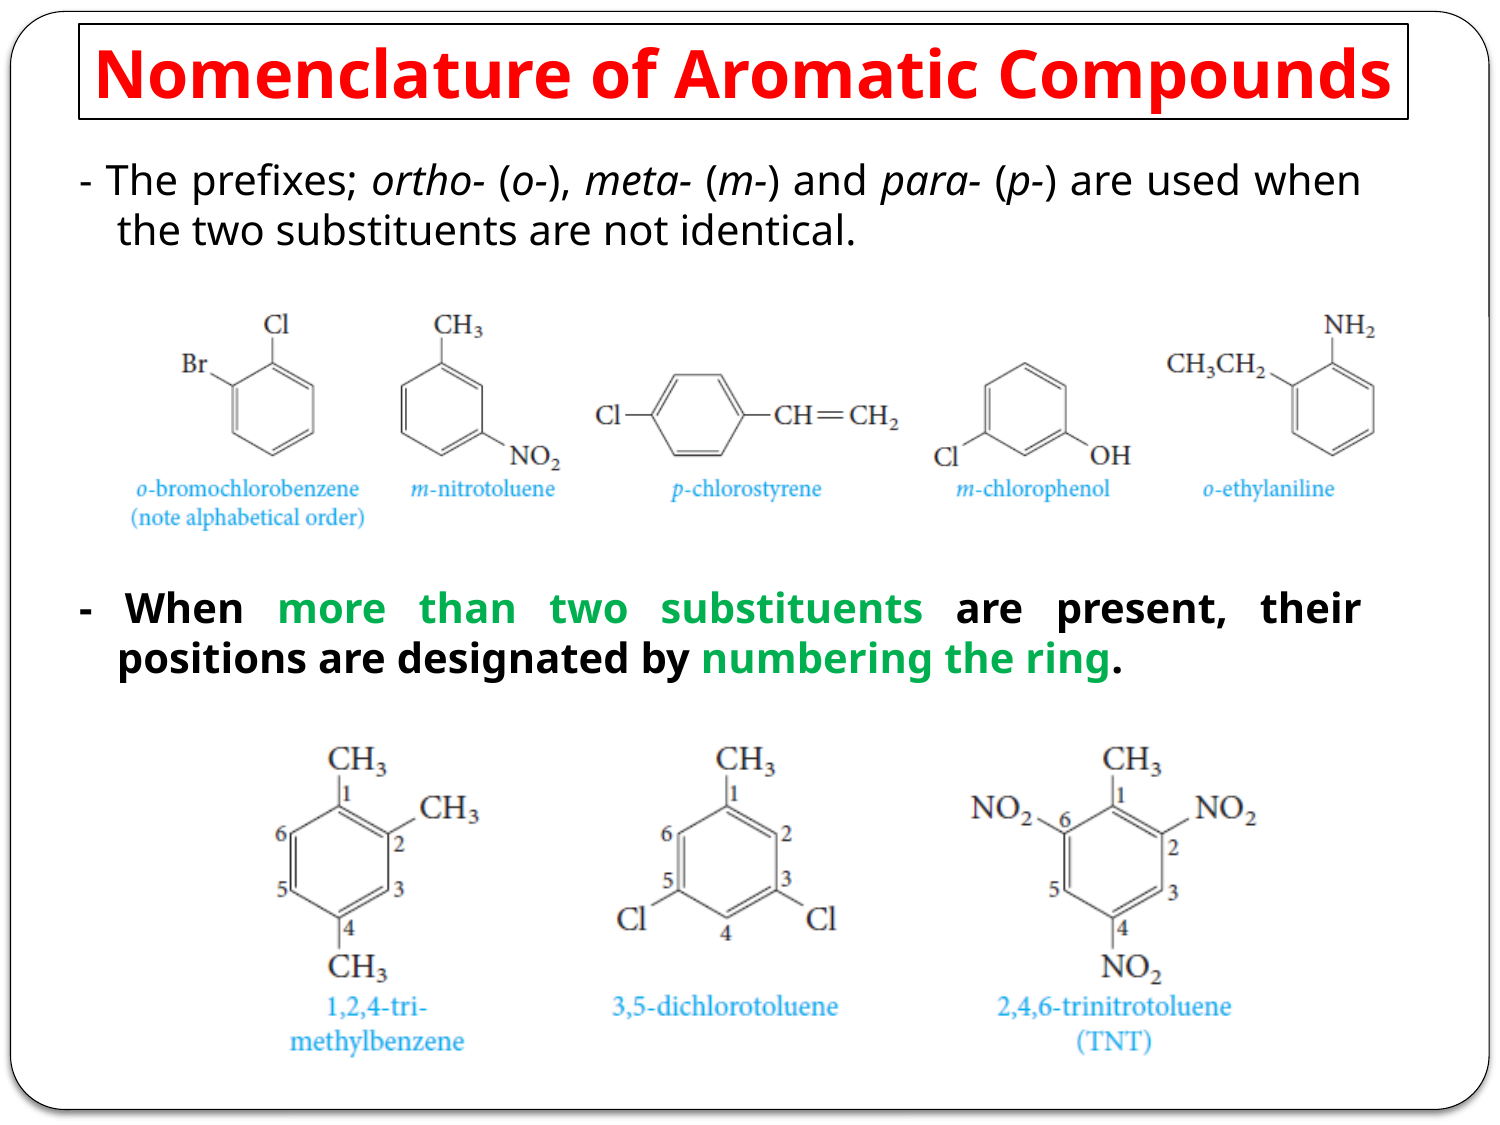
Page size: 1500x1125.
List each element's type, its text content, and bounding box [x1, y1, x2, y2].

text_box Nomenclature of Aromatic Compounds [78, 23, 1409, 120]
picture [256, 724, 1263, 1063]
picture [124, 300, 1394, 538]
text_box - When more than two substituents are present, their positions are designated by numbering the ring. [64, 574, 1377, 690]
text_box - The prefixes; ortho- (o-), meta- (m-) and para- (p-) are used when the two substituents are not identical. [64, 146, 1377, 262]
